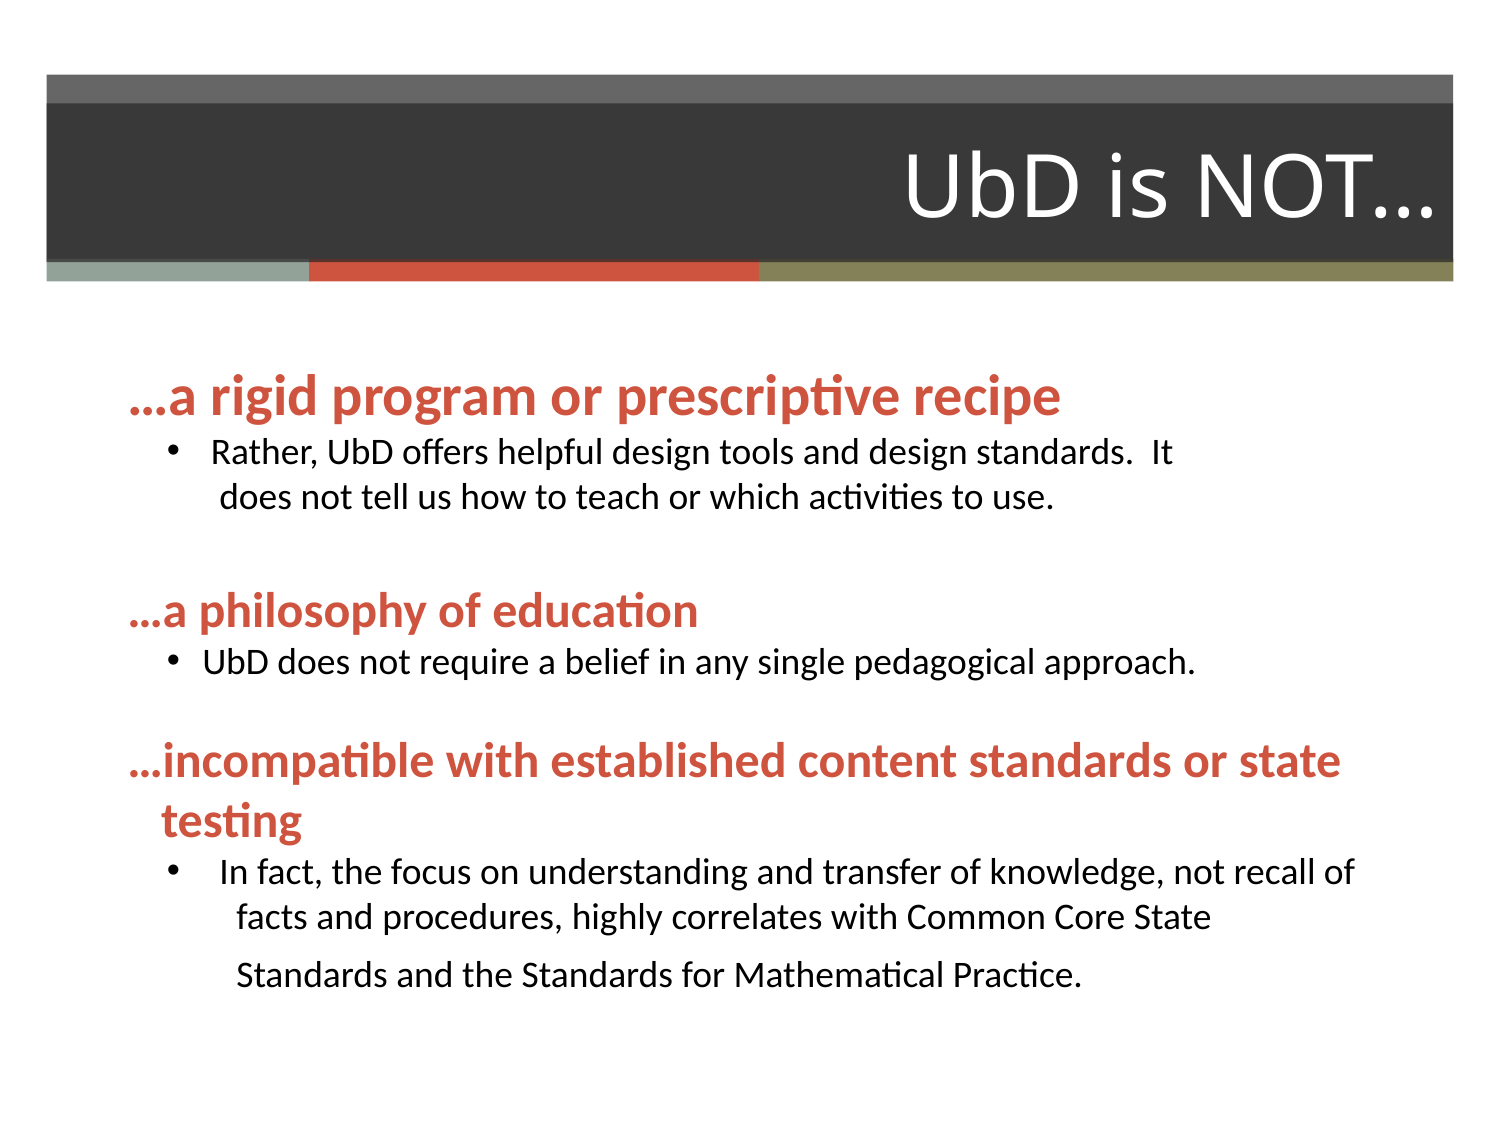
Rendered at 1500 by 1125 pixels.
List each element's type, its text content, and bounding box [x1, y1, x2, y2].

text_box …a rigid program or prescriptive recipe Rather, UbD offers helpful design tools and design standards. It does not tell us how to teach or which activities to use. …a philosophy of education UbD does not require a belief in any single pedagogical approach. …incompatible with established content standards or state testing In fact, the focus on understanding and transfer of knowledge, not recall of facts and procedures, highly correlates with Common Core State Standards and the Standards for Mathematical Practice. [112, 350, 1413, 1095]
title UbD is NOT… [46, 103, 1454, 263]
